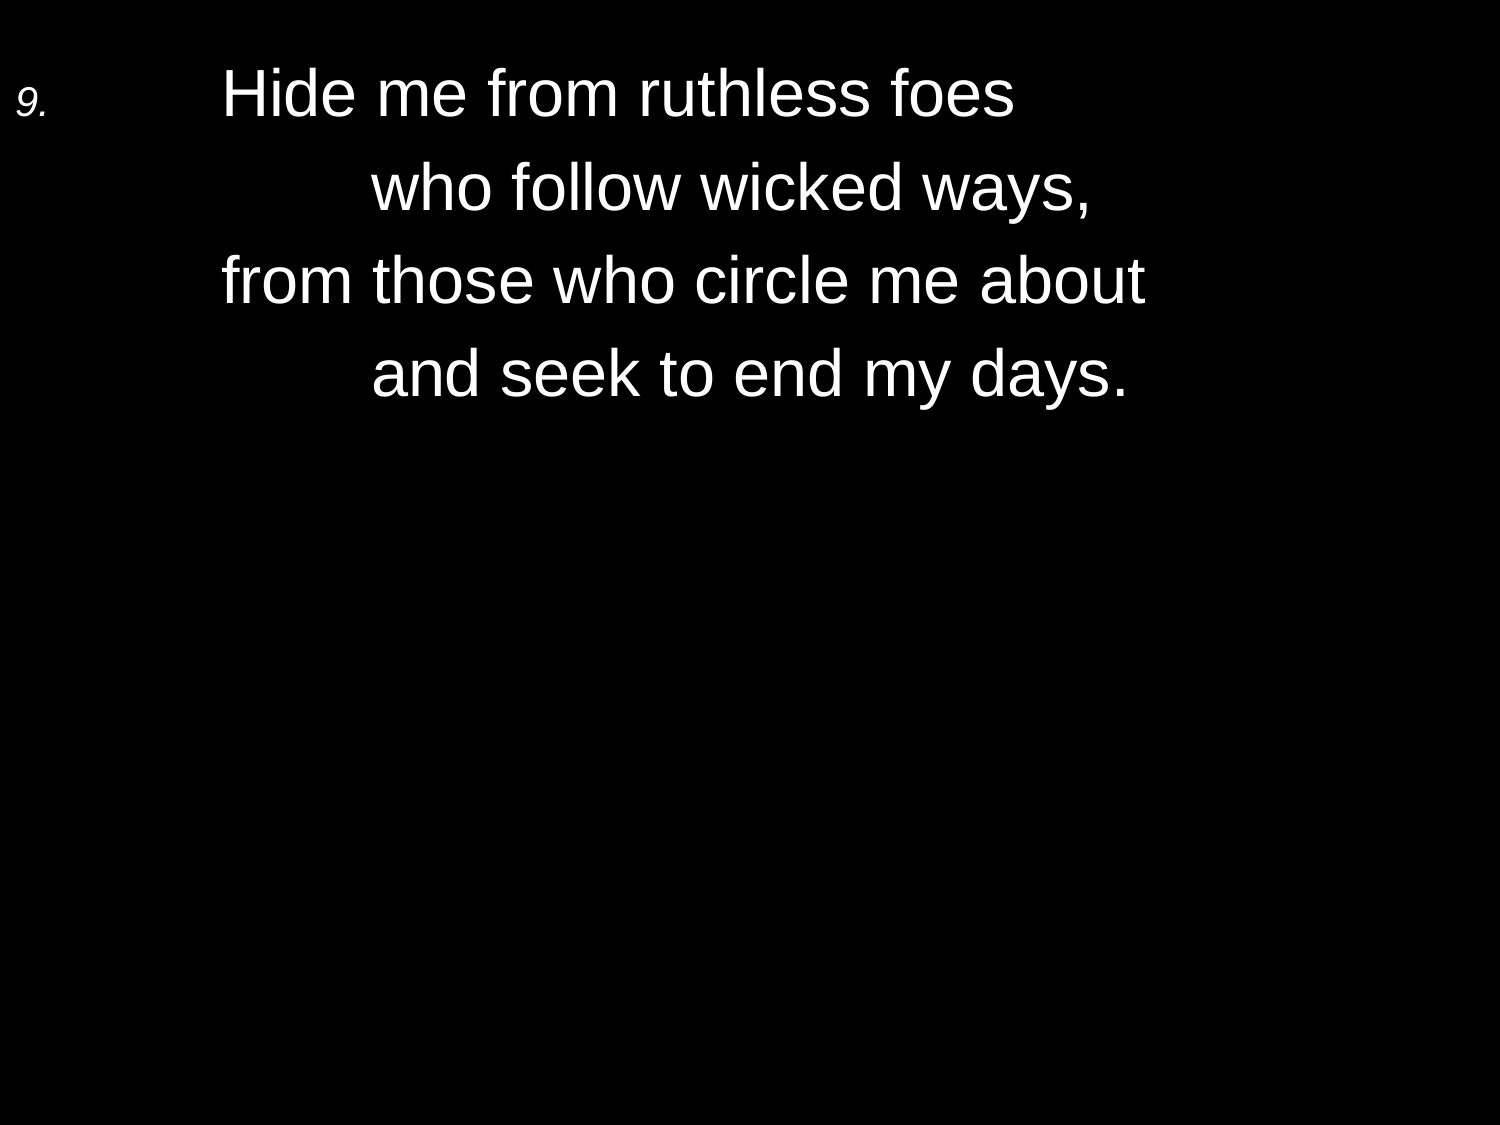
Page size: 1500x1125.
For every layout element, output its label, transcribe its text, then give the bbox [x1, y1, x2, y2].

list 9. Hide me from ruthless foes who follow wicked ways, from those who circle me about and seek to end my days. [0, 42, 1500, 1047]
